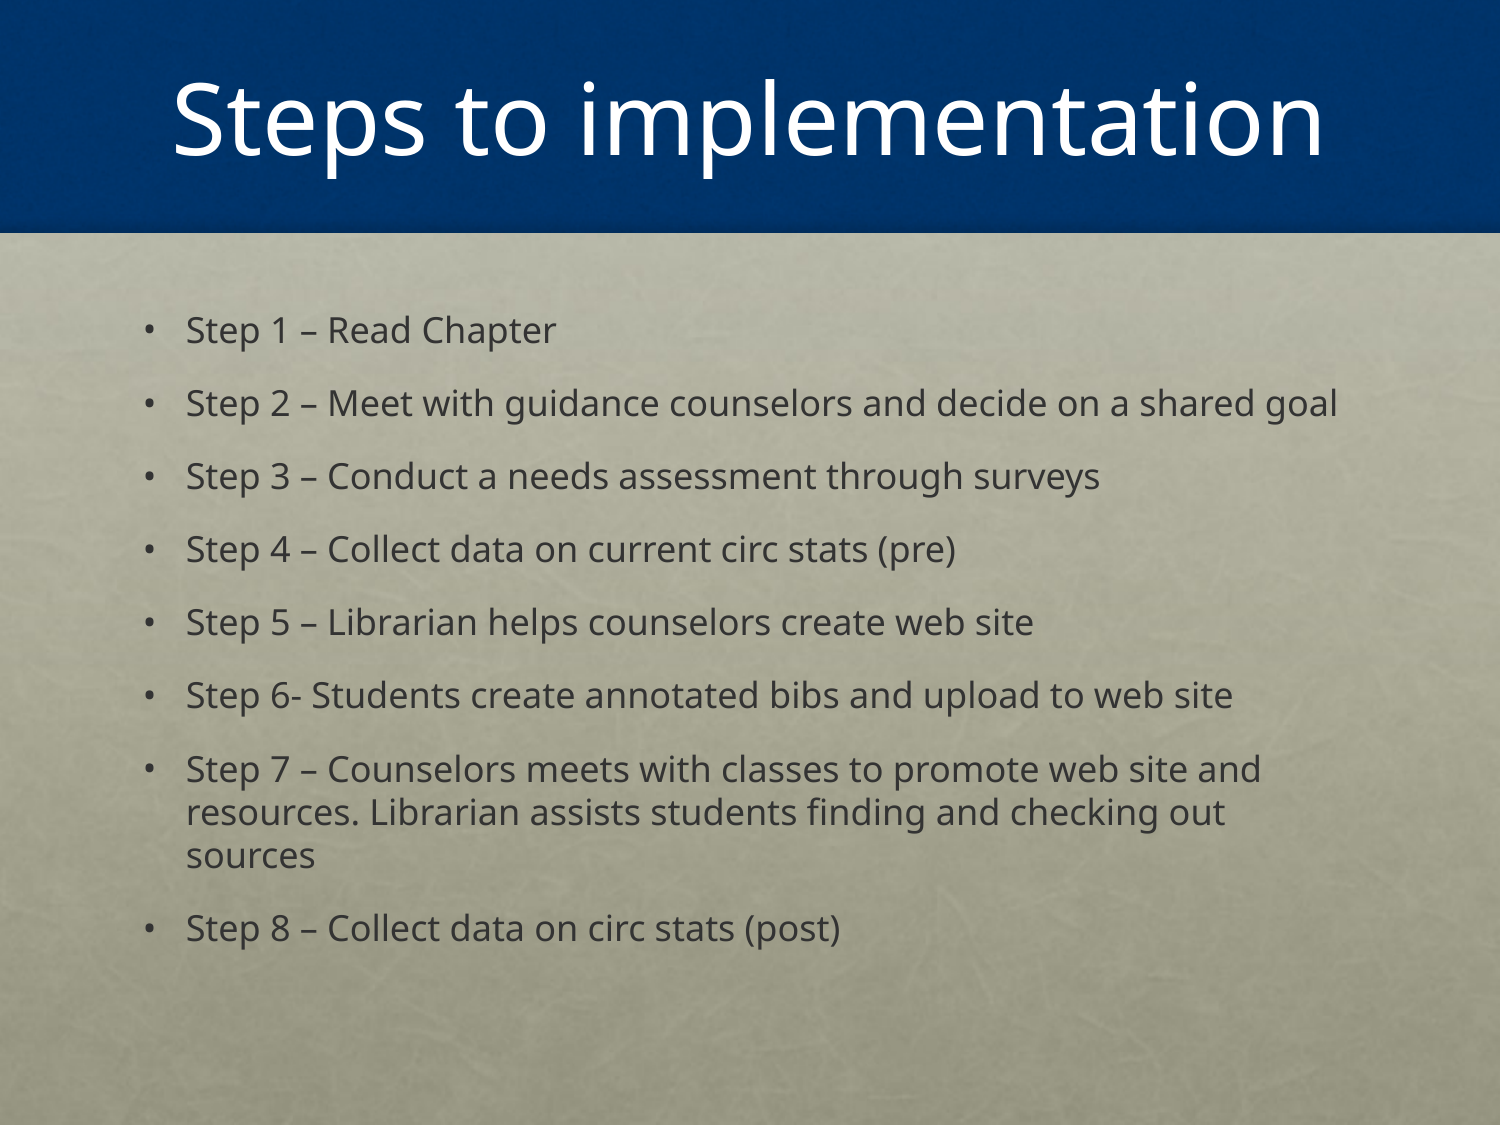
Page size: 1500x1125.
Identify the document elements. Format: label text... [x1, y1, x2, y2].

list Step 1 – Read Chapter Step 2 – Meet with guidance counselors and decide on a shared goal Step 3 – Conduct a needs assessment through surveys Step 4 – Collect data on current circ stats (pre) Step 5 – Librarian helps counselors create web site Step 6- Students create annotated bibs and upload to web site Step 7 – Counselors meets with classes to promote web site and resources. Librarian assists students finding and checking out sources Step 8 – Collect data on circ stats (post) [127, 299, 1372, 1005]
title Steps to implementation [127, 10, 1372, 221]
picture [0, 214, 1500, 1125]
